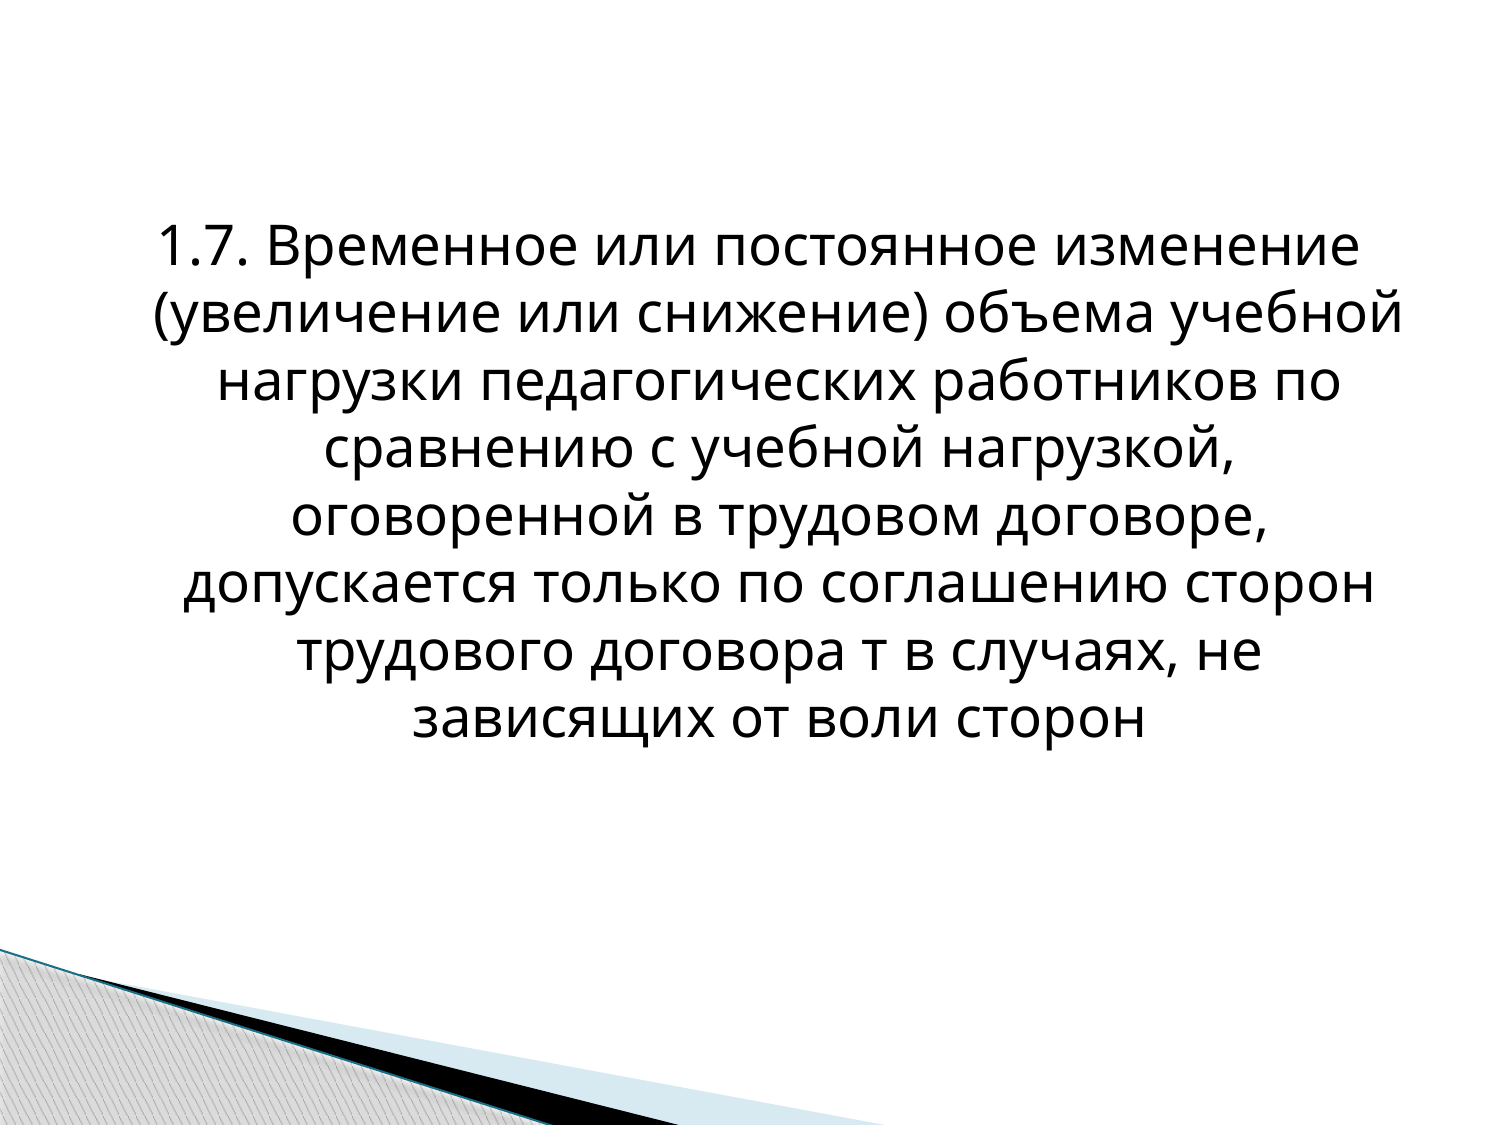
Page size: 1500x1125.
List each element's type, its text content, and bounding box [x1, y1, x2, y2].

list 1.7. Временное или постоянное изменение (увеличение или снижение) объема учебной нагрузки педагогических работников по сравнению с учебной нагрузкой, оговоренной в трудовом договоре, допускается только по соглашению сторон трудового договора т в случаях, не зависящих от воли сторон [75, 50, 1425, 1005]
